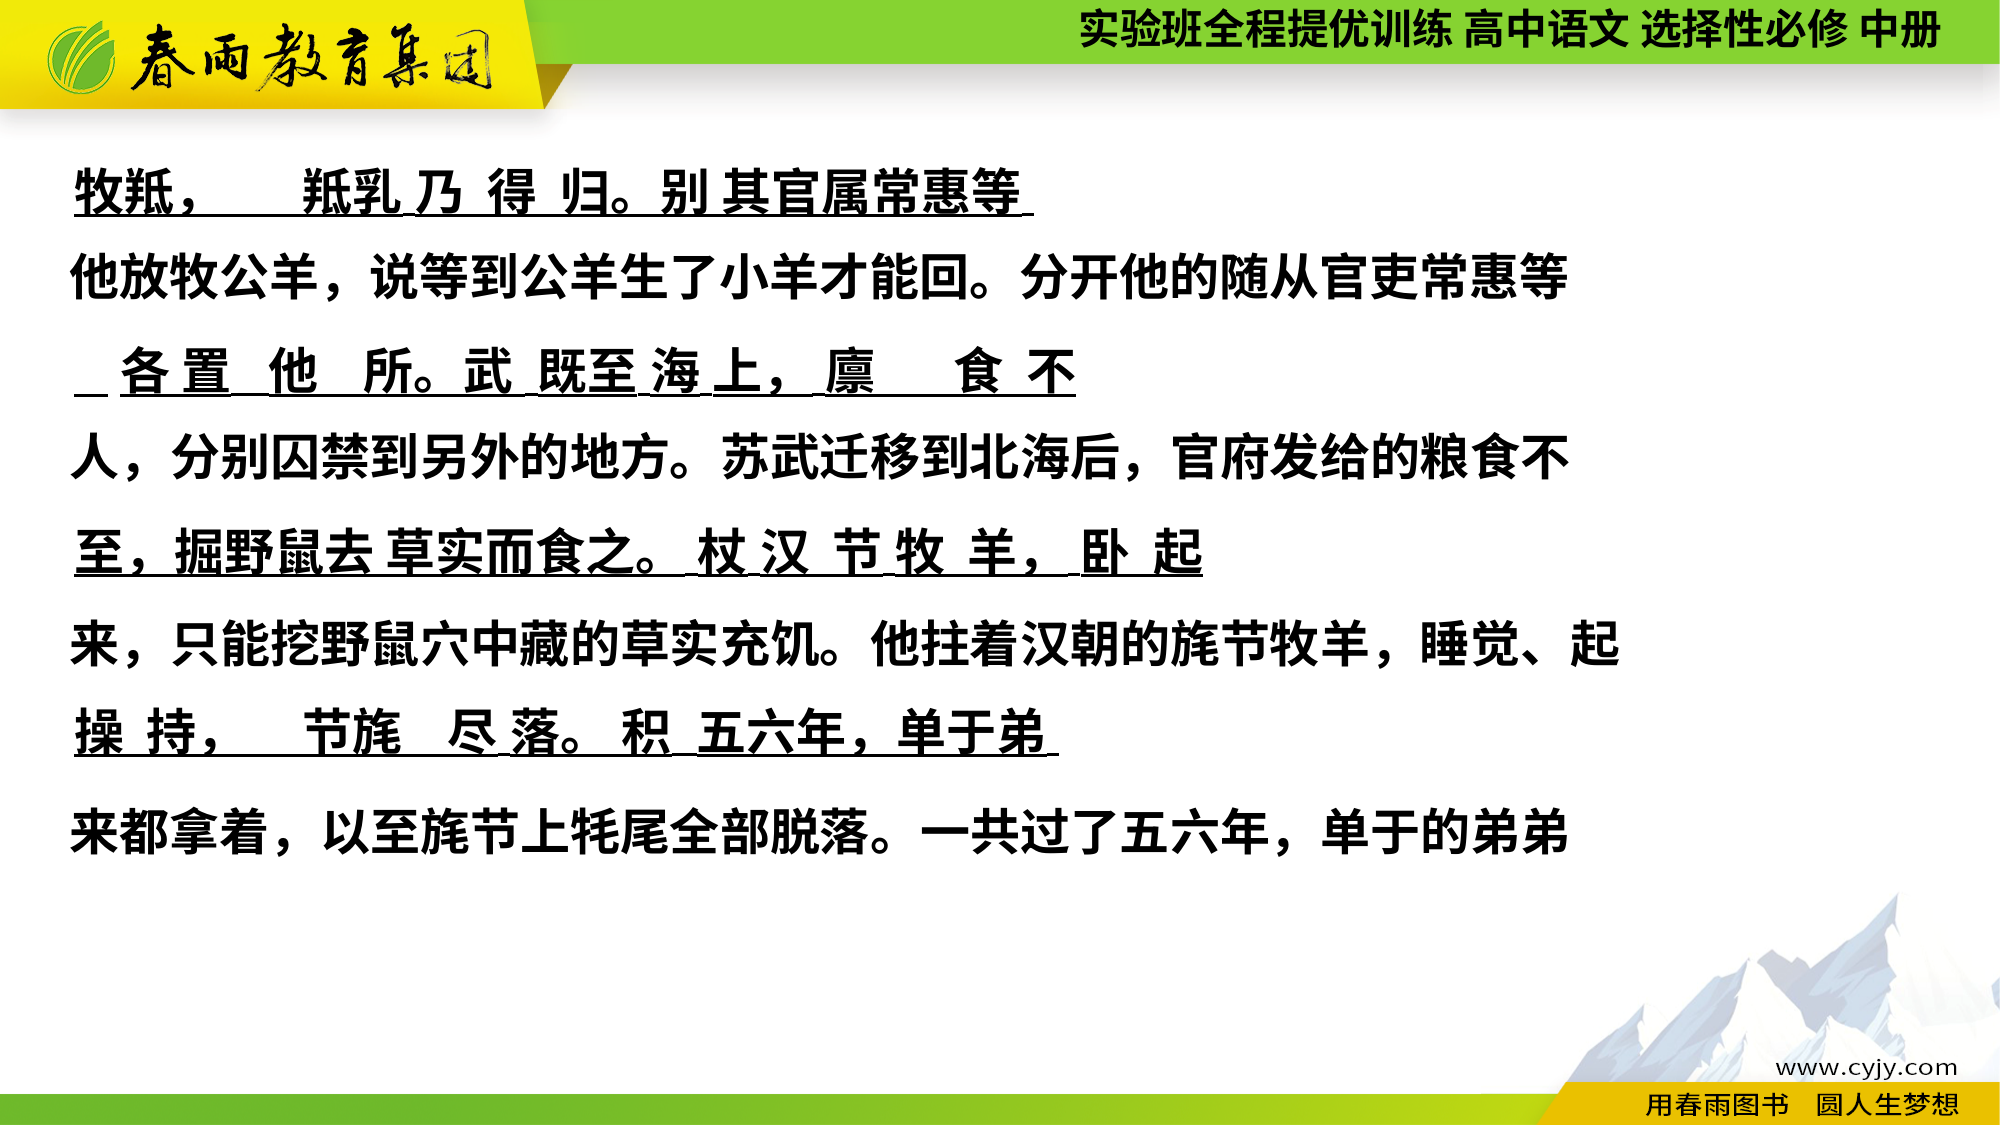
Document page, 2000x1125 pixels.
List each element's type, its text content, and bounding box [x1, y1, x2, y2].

text_box 他放牧公羊，说等到公羊生了小羊才能回。分开他的随从官吏常惠等 人，分别囚禁到另外的地方。苏武迁移到北海后，官府发给的粮食不 来，只能挖野鼠穴中藏的草实充饥。他拄着汉朝的旄节牧羊，睡觉、起 来都拿着，以至旄节上牦尾全部脱落。一共过了五六年，单于的弟弟 [54, 208, 1939, 868]
picture [0, 0, 2000, 1125]
